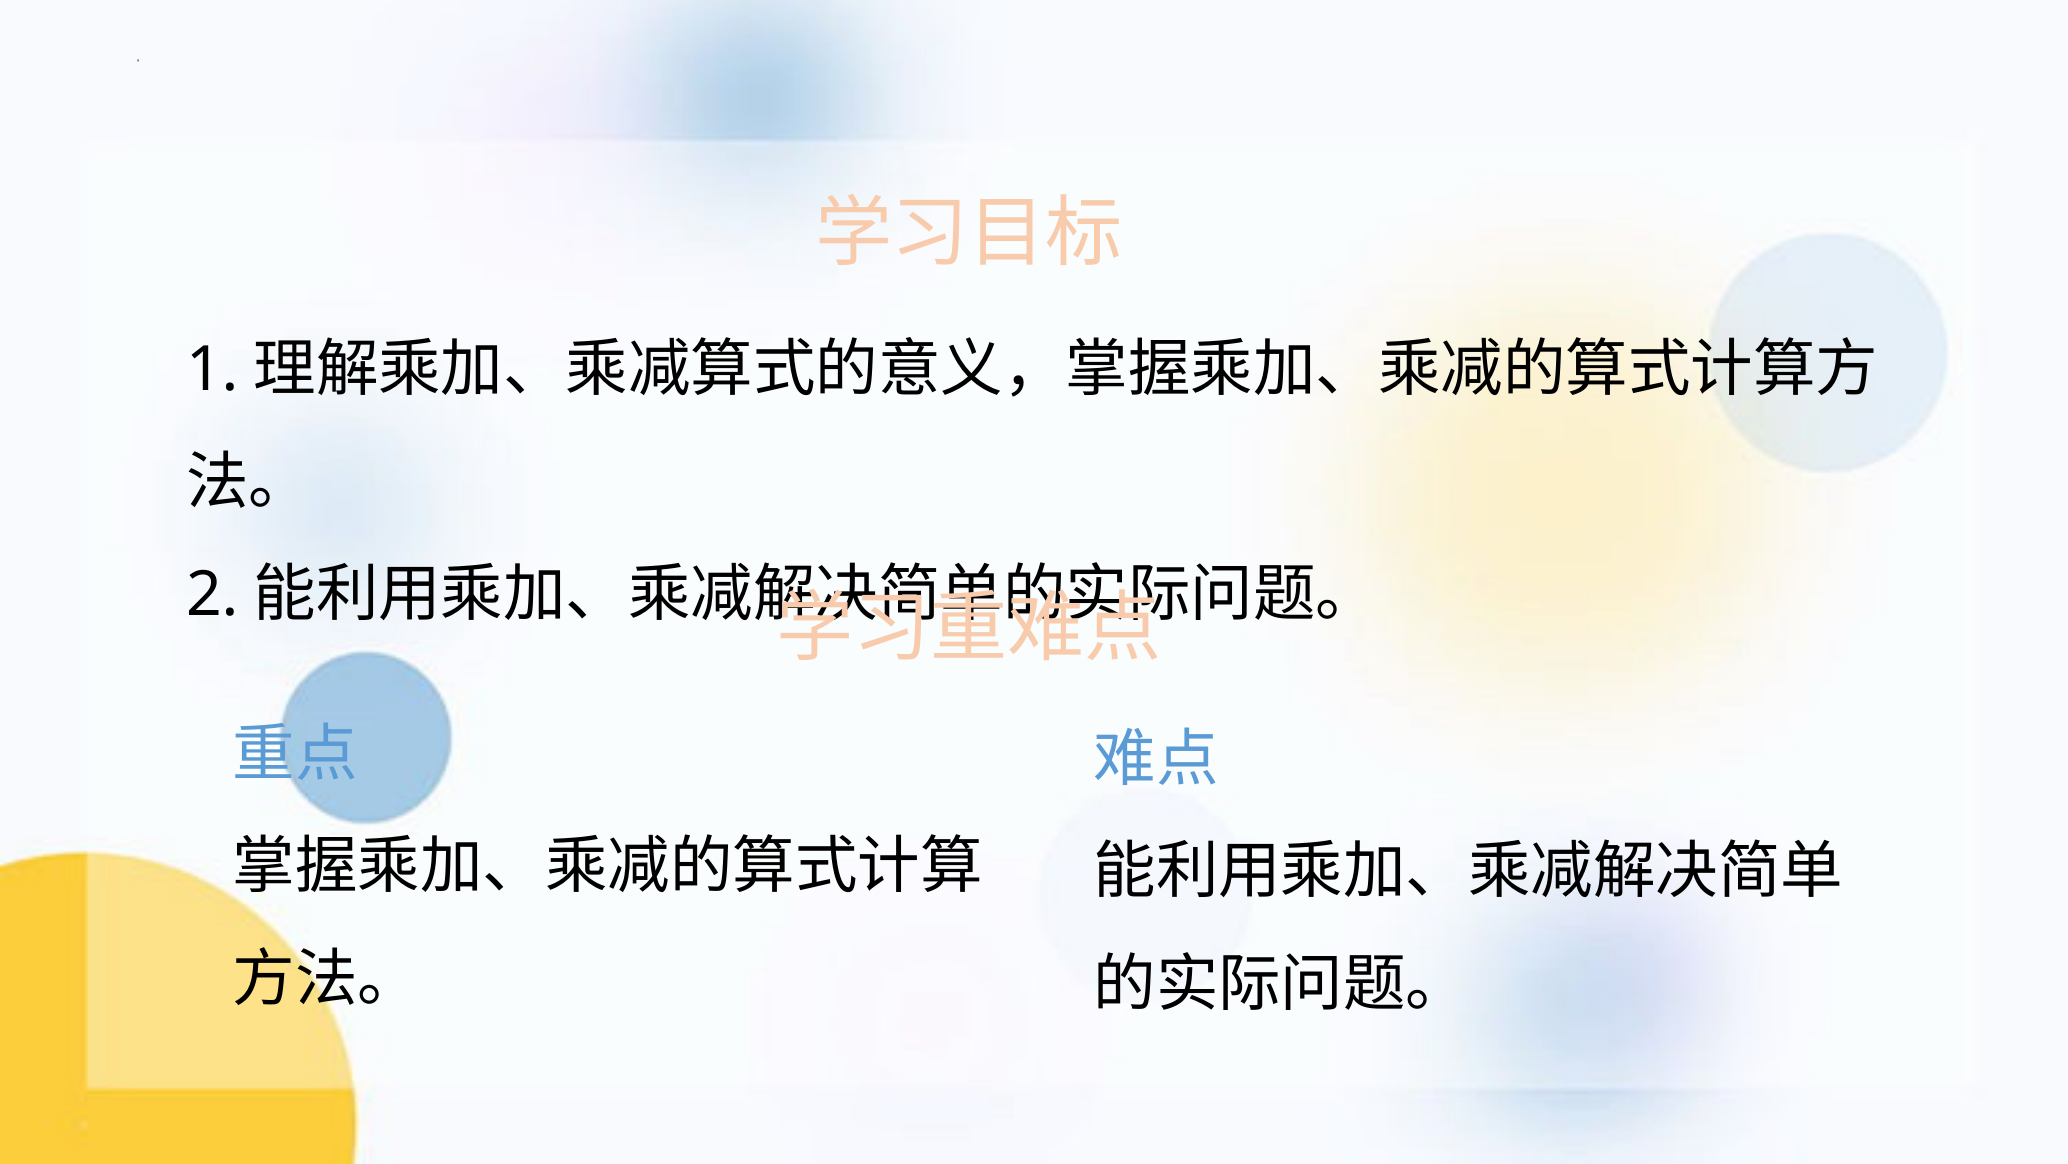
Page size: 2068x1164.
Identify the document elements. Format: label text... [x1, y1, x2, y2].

text_box 难点 能利用乘加、乘减解决简单的实际问题。 [1077, 672, 1878, 1026]
picture [0, 0, 2068, 1164]
text_box 学习目标 [723, 174, 1215, 283]
text_box 学习重难点 [723, 569, 1215, 678]
text_box 重点 掌握乘加、乘减的算式计算方法。 [217, 667, 1018, 1021]
text_box 1.理解乘加、乘减算式的意义，掌握乘加、乘减的算式计算方法。 2.能利用乘加、乘减解决简单的实际问题。 [170, 283, 1921, 636]
